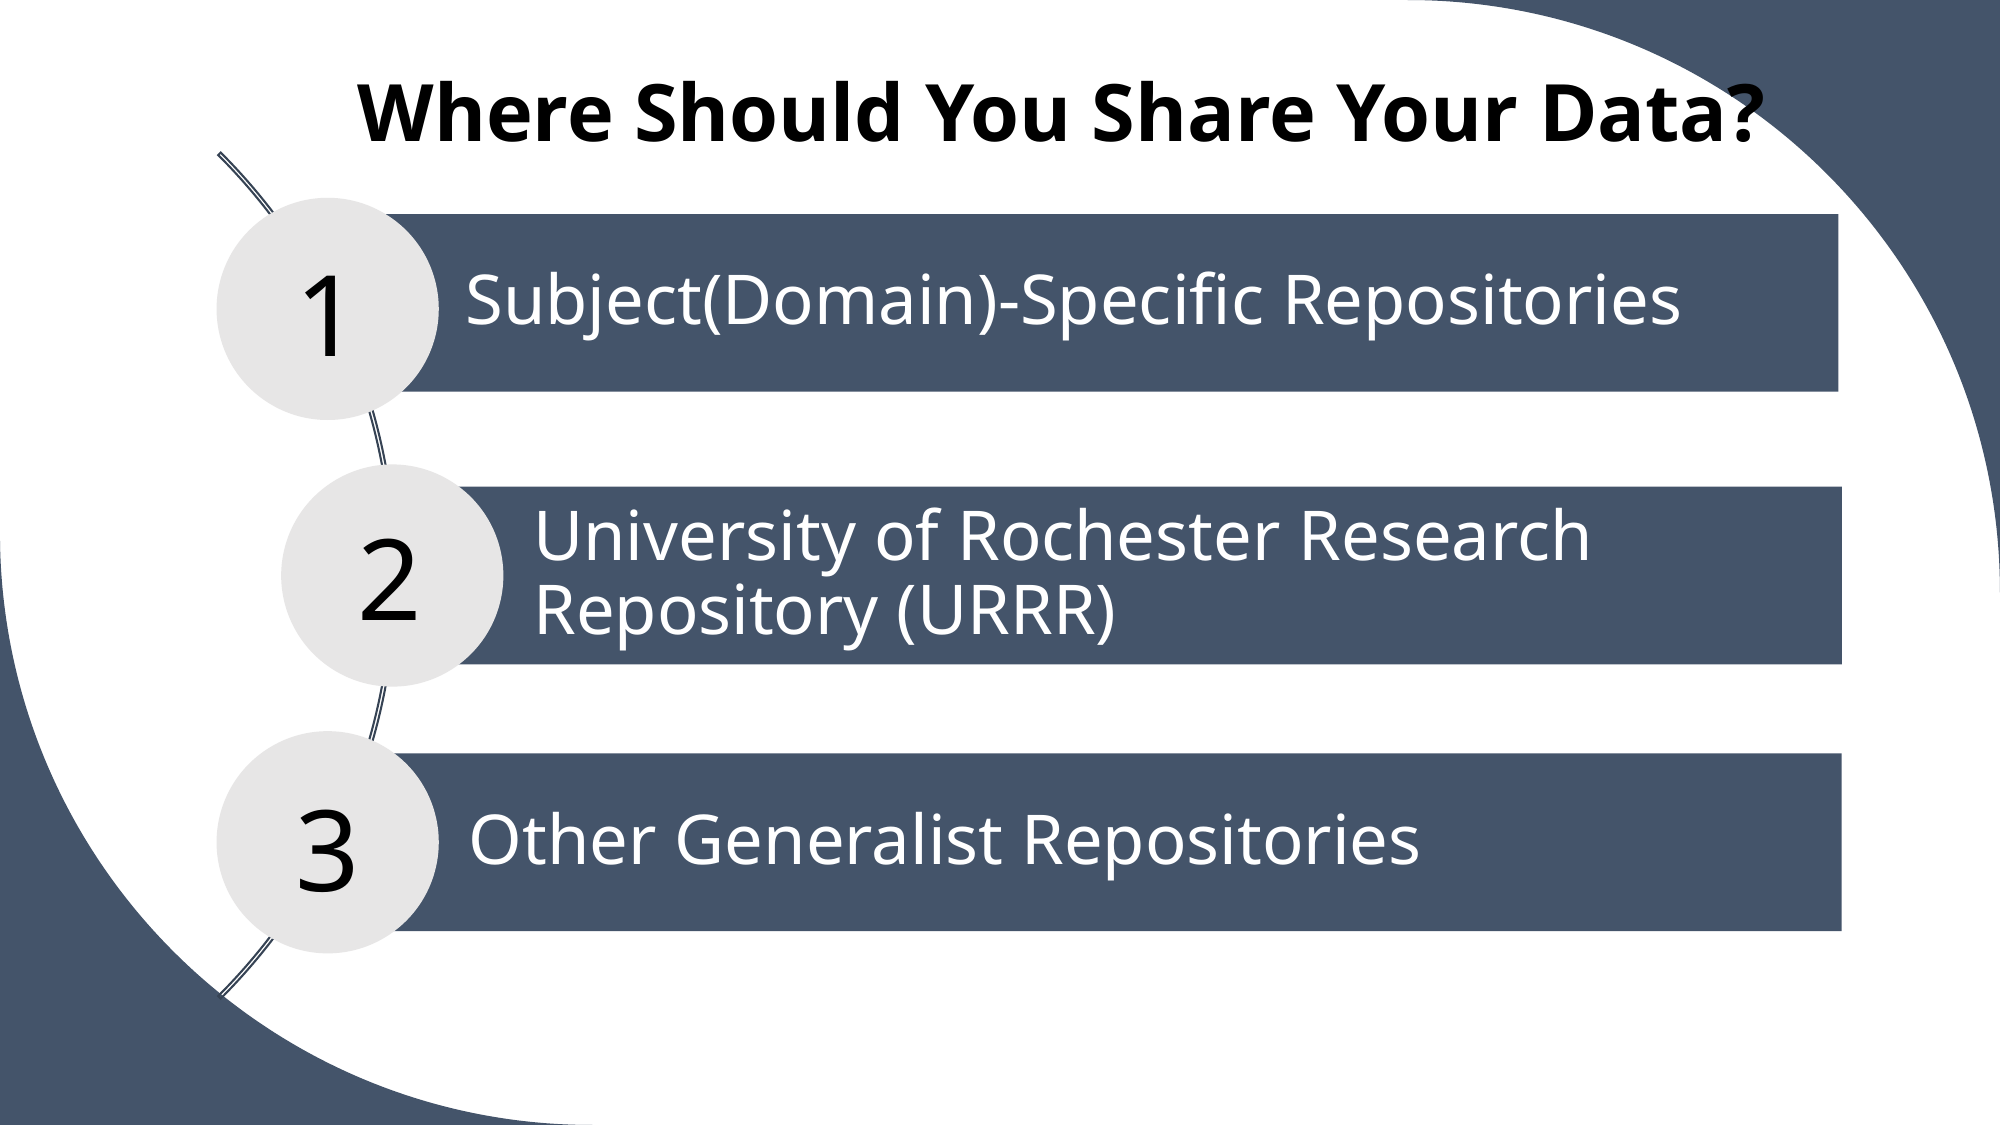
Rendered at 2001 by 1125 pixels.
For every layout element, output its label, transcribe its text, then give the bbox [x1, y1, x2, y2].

title Where Should You Share Your Data? [342, 62, 1796, 131]
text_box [204, 131, 1855, 1020]
